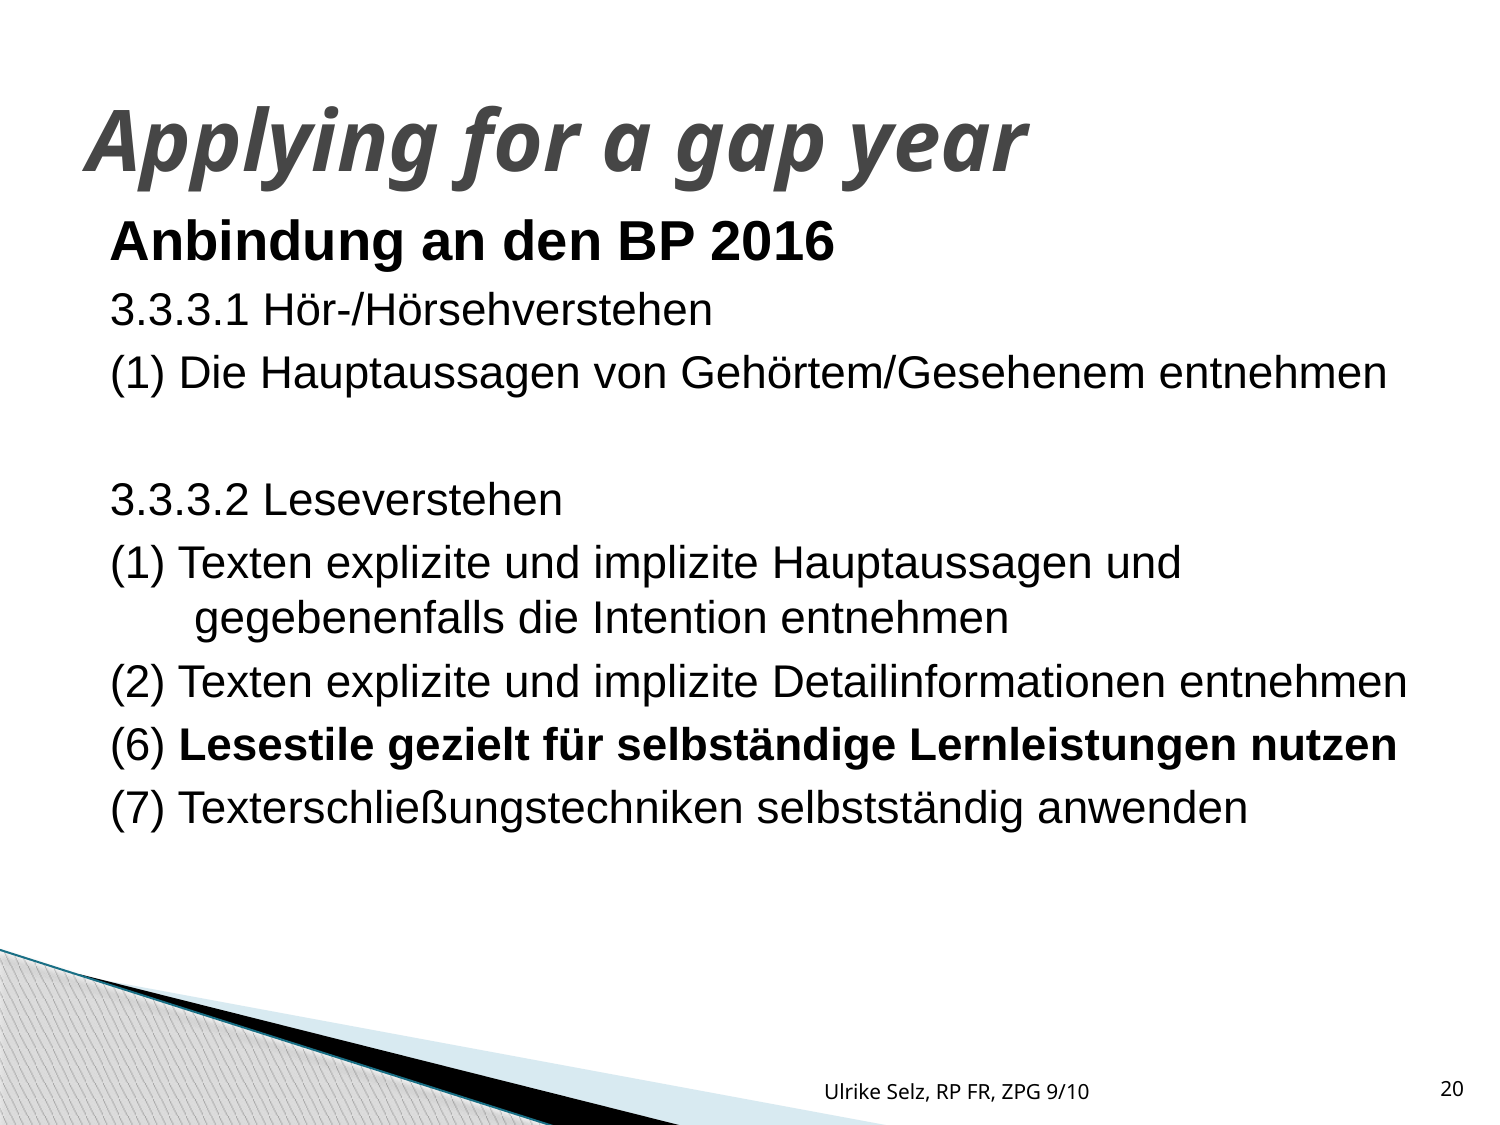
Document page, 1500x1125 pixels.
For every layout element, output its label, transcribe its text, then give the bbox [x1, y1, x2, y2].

slide_number 20 [1418, 1051, 1479, 1112]
text_box Ulrike Selz, RP FR, ZPG 9/10 [718, 1051, 1105, 1112]
list Anbindung an den BP 2016 3.3.3.1 Hör-/Hörsehverstehen (1) Die Hauptaussagen von Gehörtem/Gesehenem entnehmen 3.3.3.2 Leseverstehen (1) Texten explizite und implizite Hauptaussagen und gegebenenfalls die Intention entnehmen (2) Texten explizite und implizite Detailinformationen entnehmen (6) Lesestile gezielt für selbständige Lernleistungen nutzen (7) Texterschließungstechniken selbstständig anwenden [76, 196, 1428, 987]
title Applying for a gap year [72, 43, 1423, 232]
